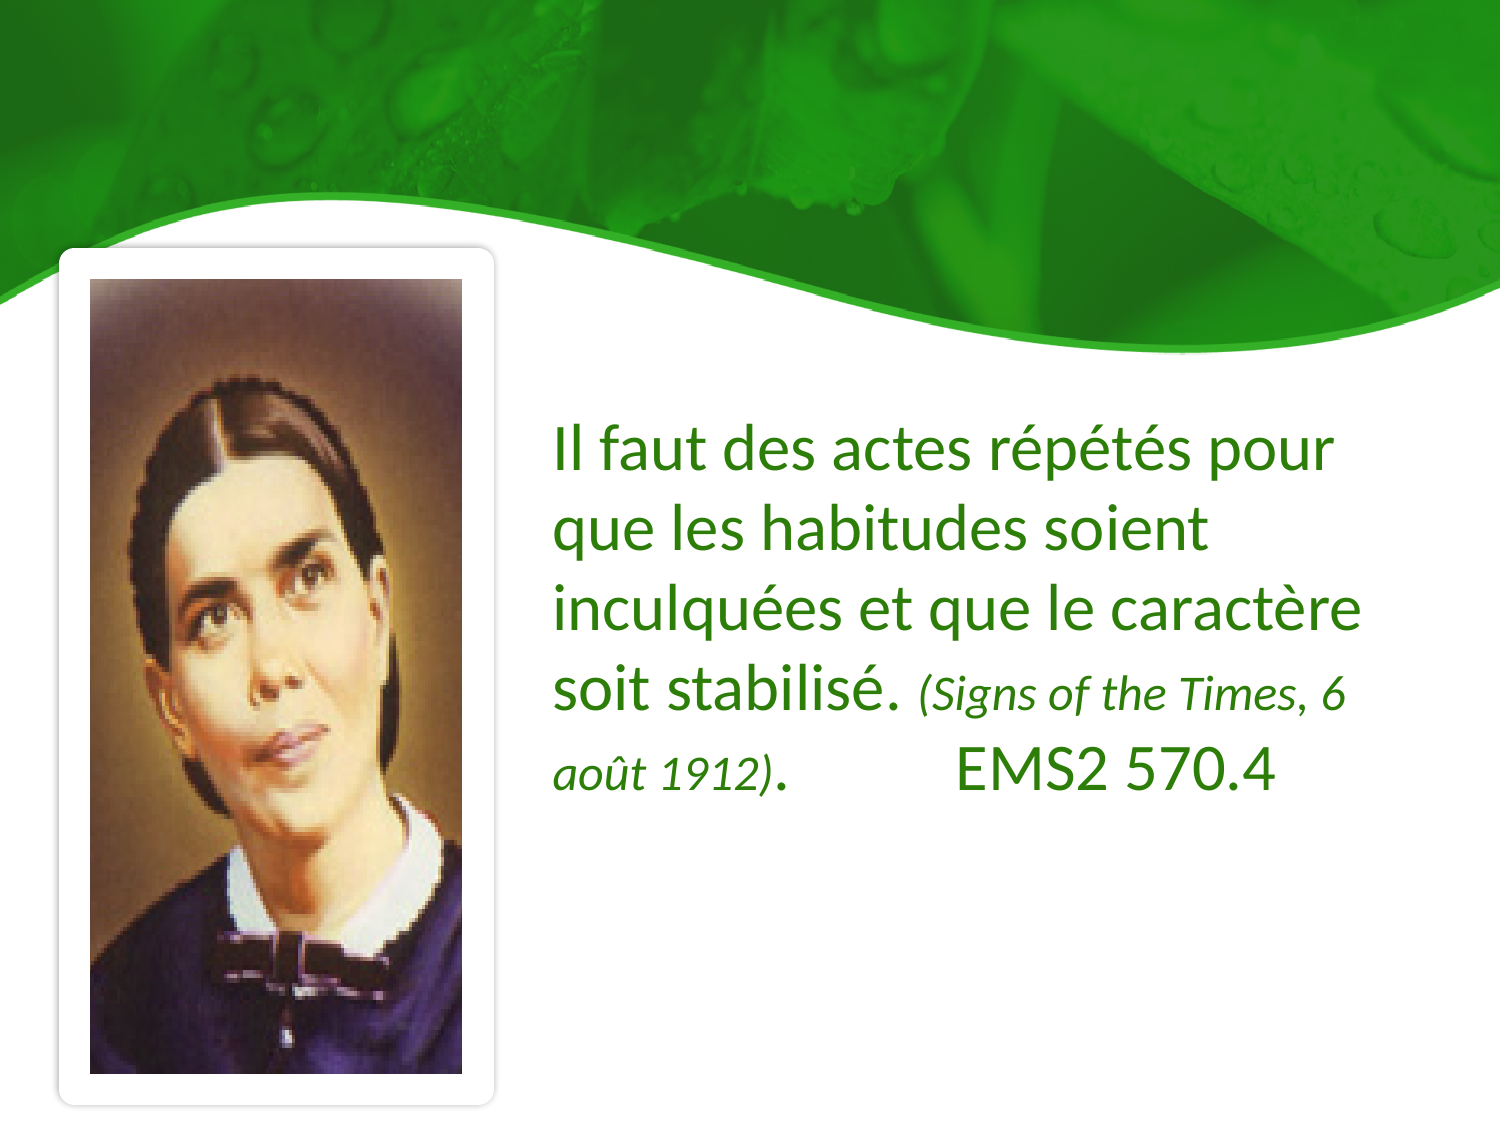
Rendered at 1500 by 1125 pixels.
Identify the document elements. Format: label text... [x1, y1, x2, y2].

picture [0, 0, 1500, 1125]
list Il faut des actes répétés pour que les habitudes soient inculquées et que le caractère soit stabilisé. (Signs of the Times, 6 août 1912). EMS2 570.4 [537, 395, 1463, 972]
